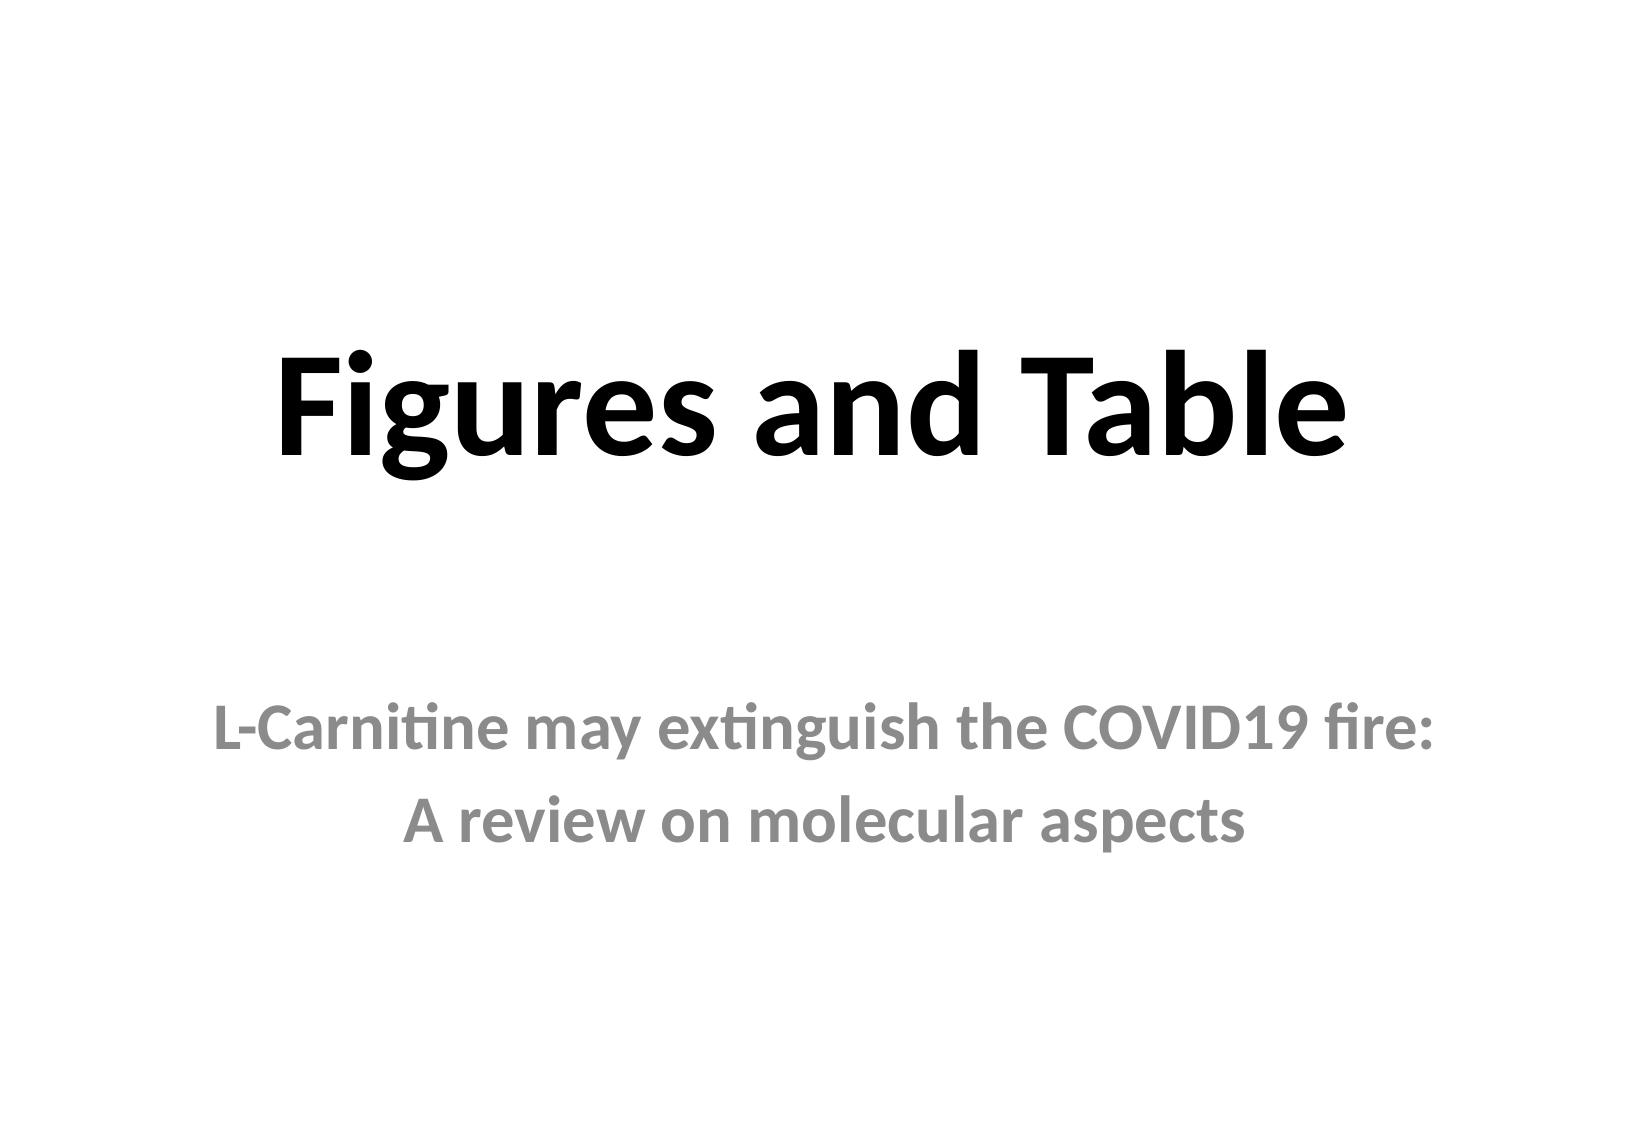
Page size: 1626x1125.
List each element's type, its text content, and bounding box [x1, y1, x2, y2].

subtitle L-Carnitine may extinguish the COVID19 fire: A review on molecular aspects [135, 675, 1531, 963]
title Figures and Table [121, 275, 1504, 517]
